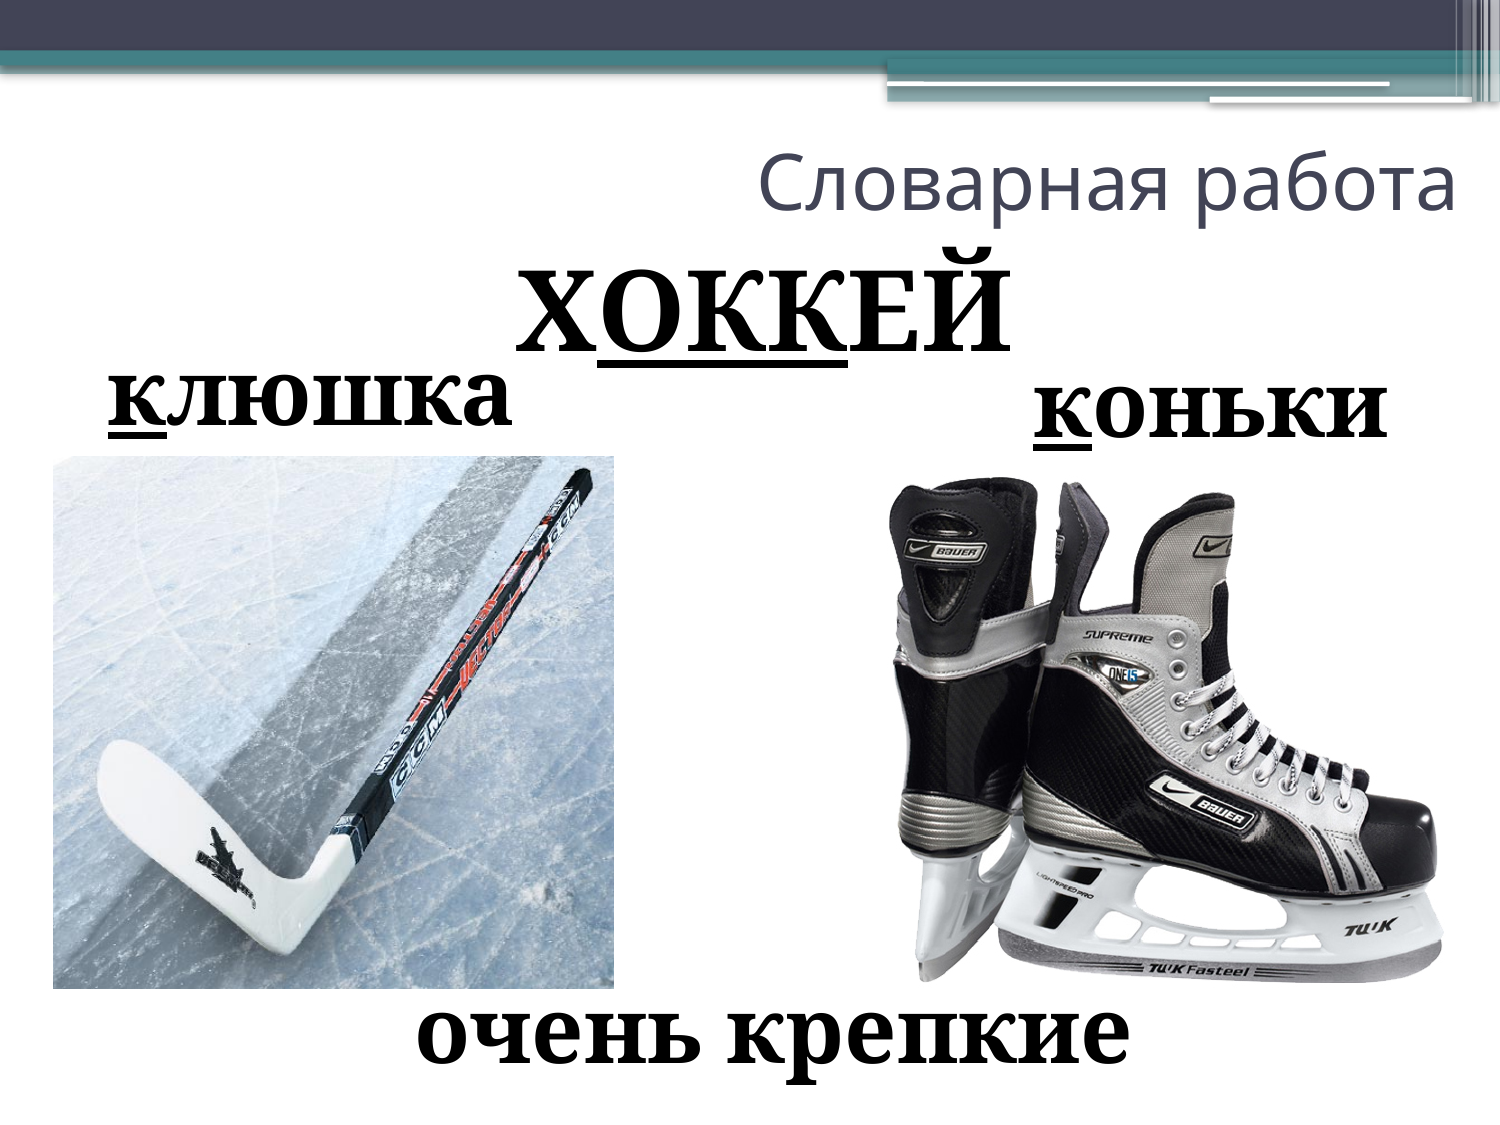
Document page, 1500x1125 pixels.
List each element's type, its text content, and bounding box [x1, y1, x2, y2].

text_box очень крепкие [351, 964, 1149, 1089]
text_box коньки [1018, 338, 1405, 463]
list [52, 455, 614, 990]
title Словарная работа [741, 123, 1476, 235]
picture [879, 467, 1453, 994]
text_box ХОККЕЙ [500, 231, 1029, 382]
text_box клюшка [93, 326, 531, 451]
